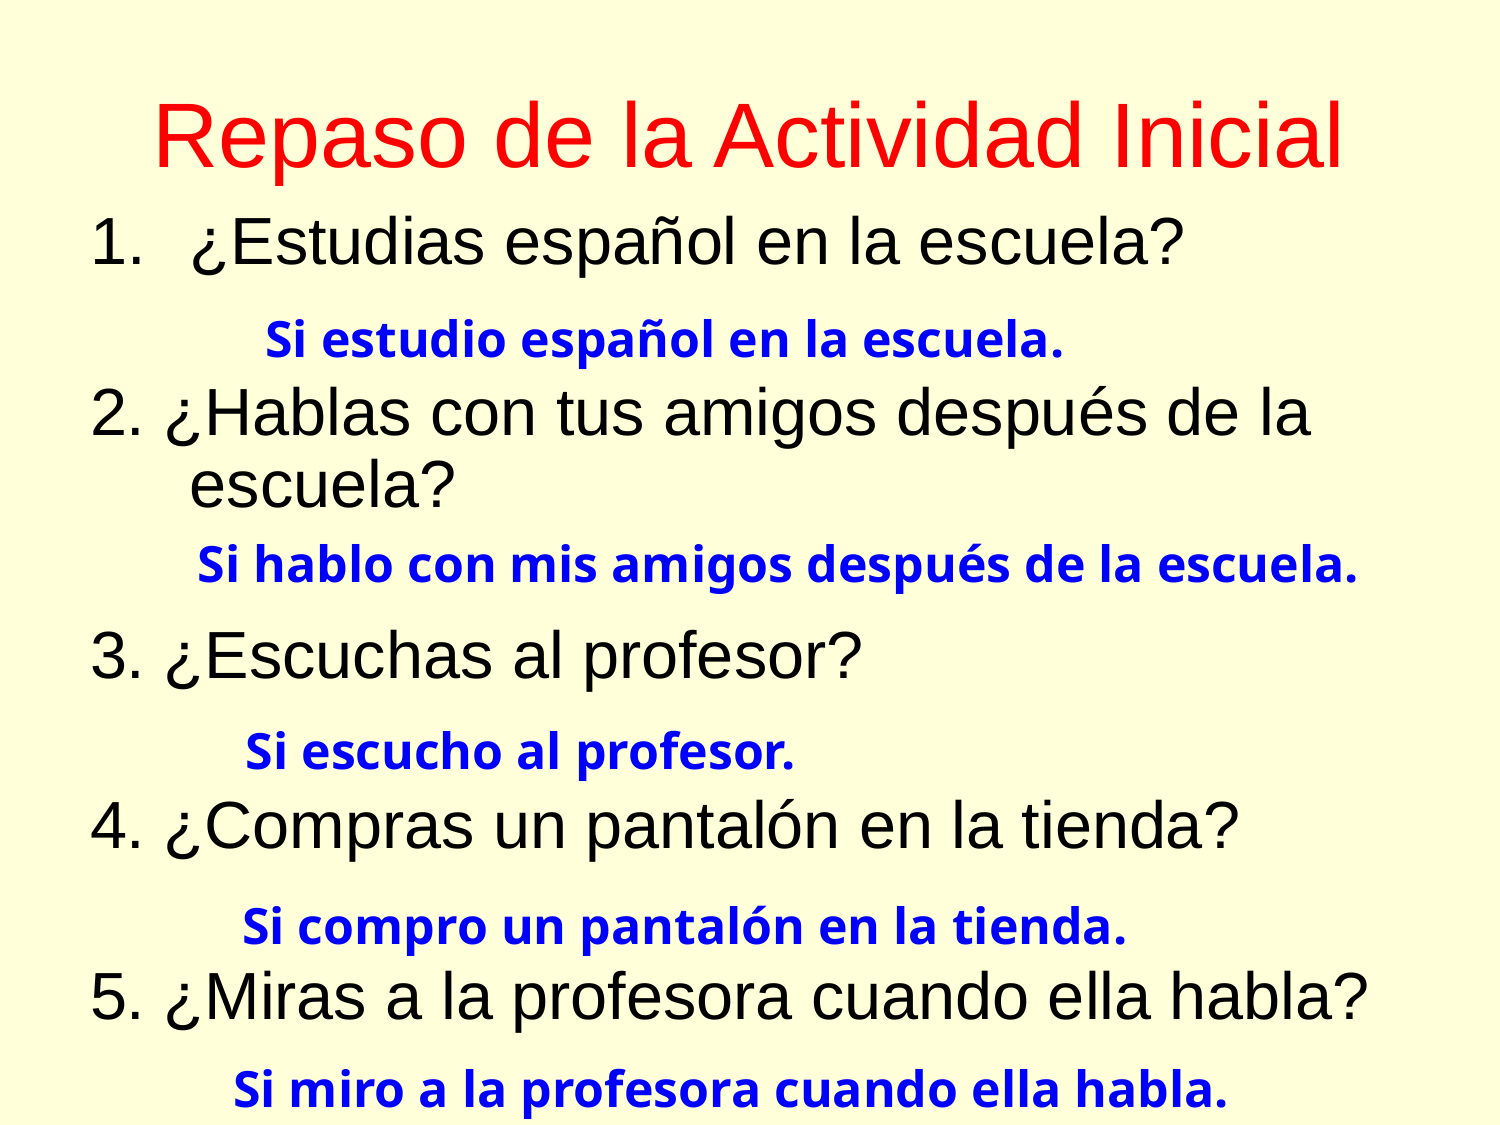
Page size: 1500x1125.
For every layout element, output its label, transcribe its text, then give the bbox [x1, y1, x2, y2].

text_box Si estudio español en la escuela. [250, 299, 1080, 375]
text_box Si compro un pantalón en la tienda. [227, 887, 1143, 963]
text_box Si miro a la profesora cuando ella habla. [218, 1049, 1245, 1125]
text_box Si escucho al profesor. [231, 712, 812, 788]
list ¿Estudias español en la escuela? 2. ¿Hablas con tus amigos después de la escuela? 3. ¿Escuchas al profesor? 4. ¿Compras un pantalón en la tienda? 5. ¿Miras a la profesora cuando ella habla? [75, 200, 1425, 1063]
title Repaso de la Actividad Inicial [75, 37, 1425, 200]
text_box Si hablo con mis amigos después de la escuela. [182, 524, 1375, 600]
